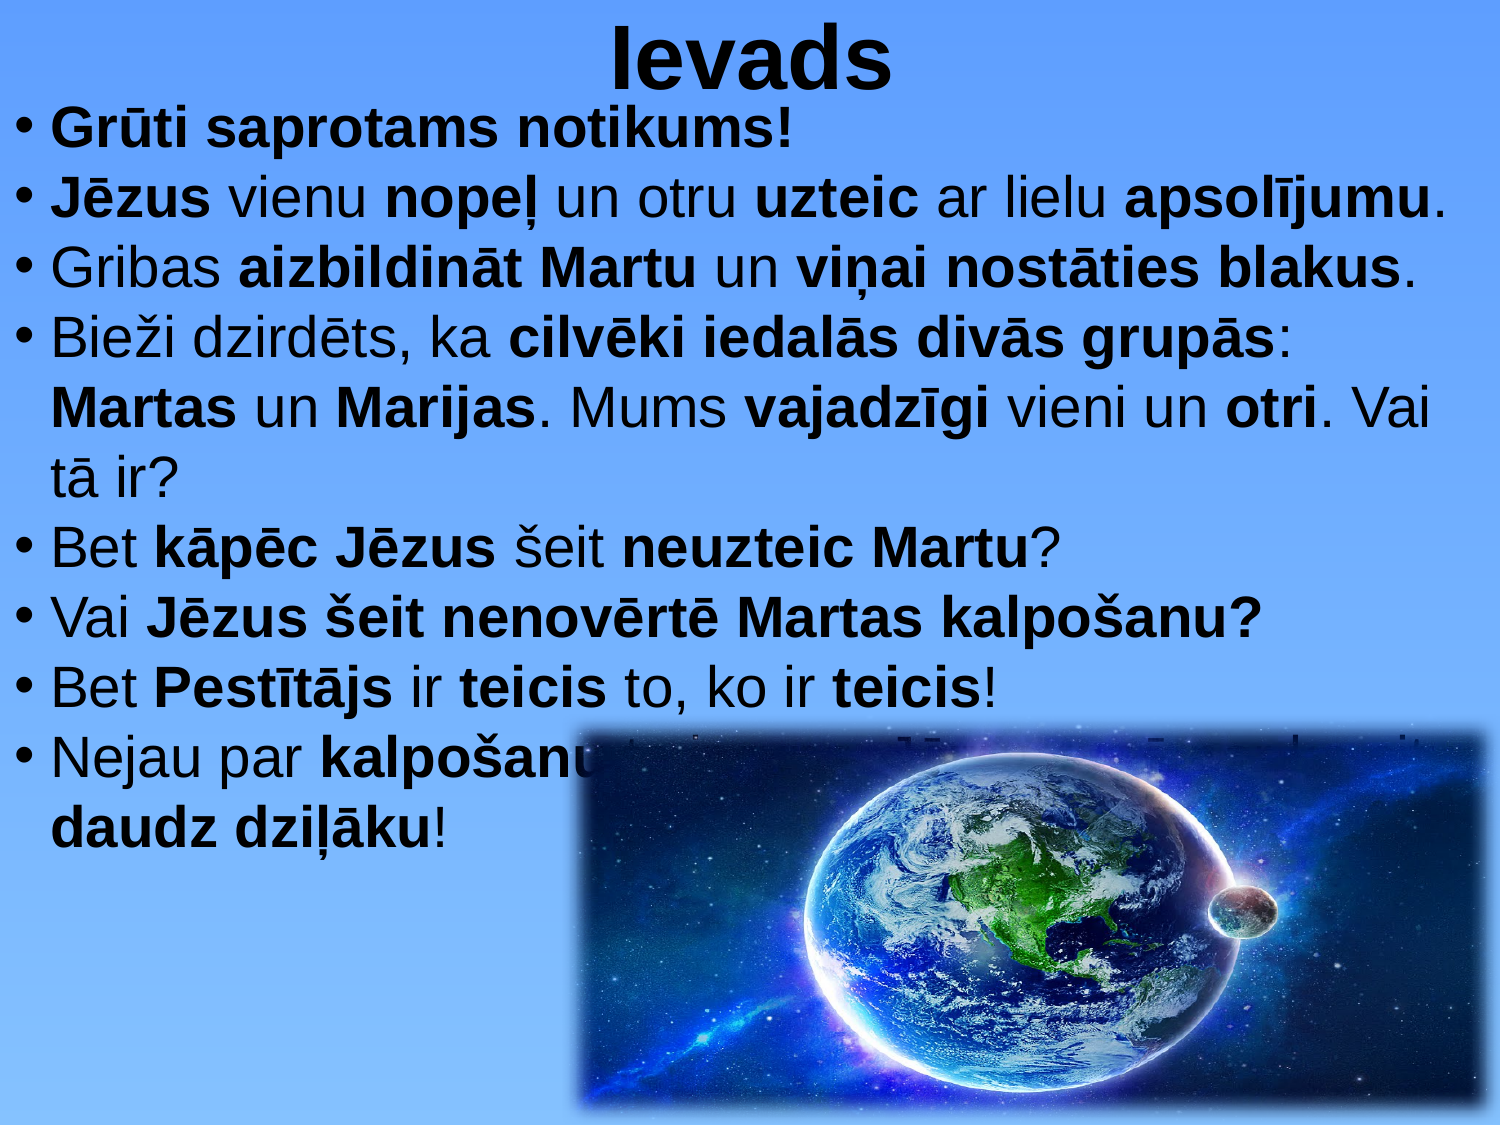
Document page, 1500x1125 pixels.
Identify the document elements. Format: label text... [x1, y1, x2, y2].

picture [562, 714, 1500, 1125]
text_box Grūti saprotams notikums! Jēzus vienu nopeļ un otru uzteic ar lielu apsolījumu. Gribas aizbildināt Martu un viņai nostāties blakus. Bieži dzirdēts, ka cilvēki iedalās divās grupās: Martas un Marijas. Mums vajadzīgi vieni un otri. Vai tā ir? Bet kāpēc Jēzus šeit neuzteic Martu? Vai Jēzus šeit nenovērtē Martas kalpošanu? Bet Pestītājs ir teicis to, ko ir teicis! Nejau par kalpošanu te ir runa. Jēzus runā par ko citu, daudz dziļāku! [0, 82, 1500, 867]
title Ievads [76, 0, 1428, 82]
